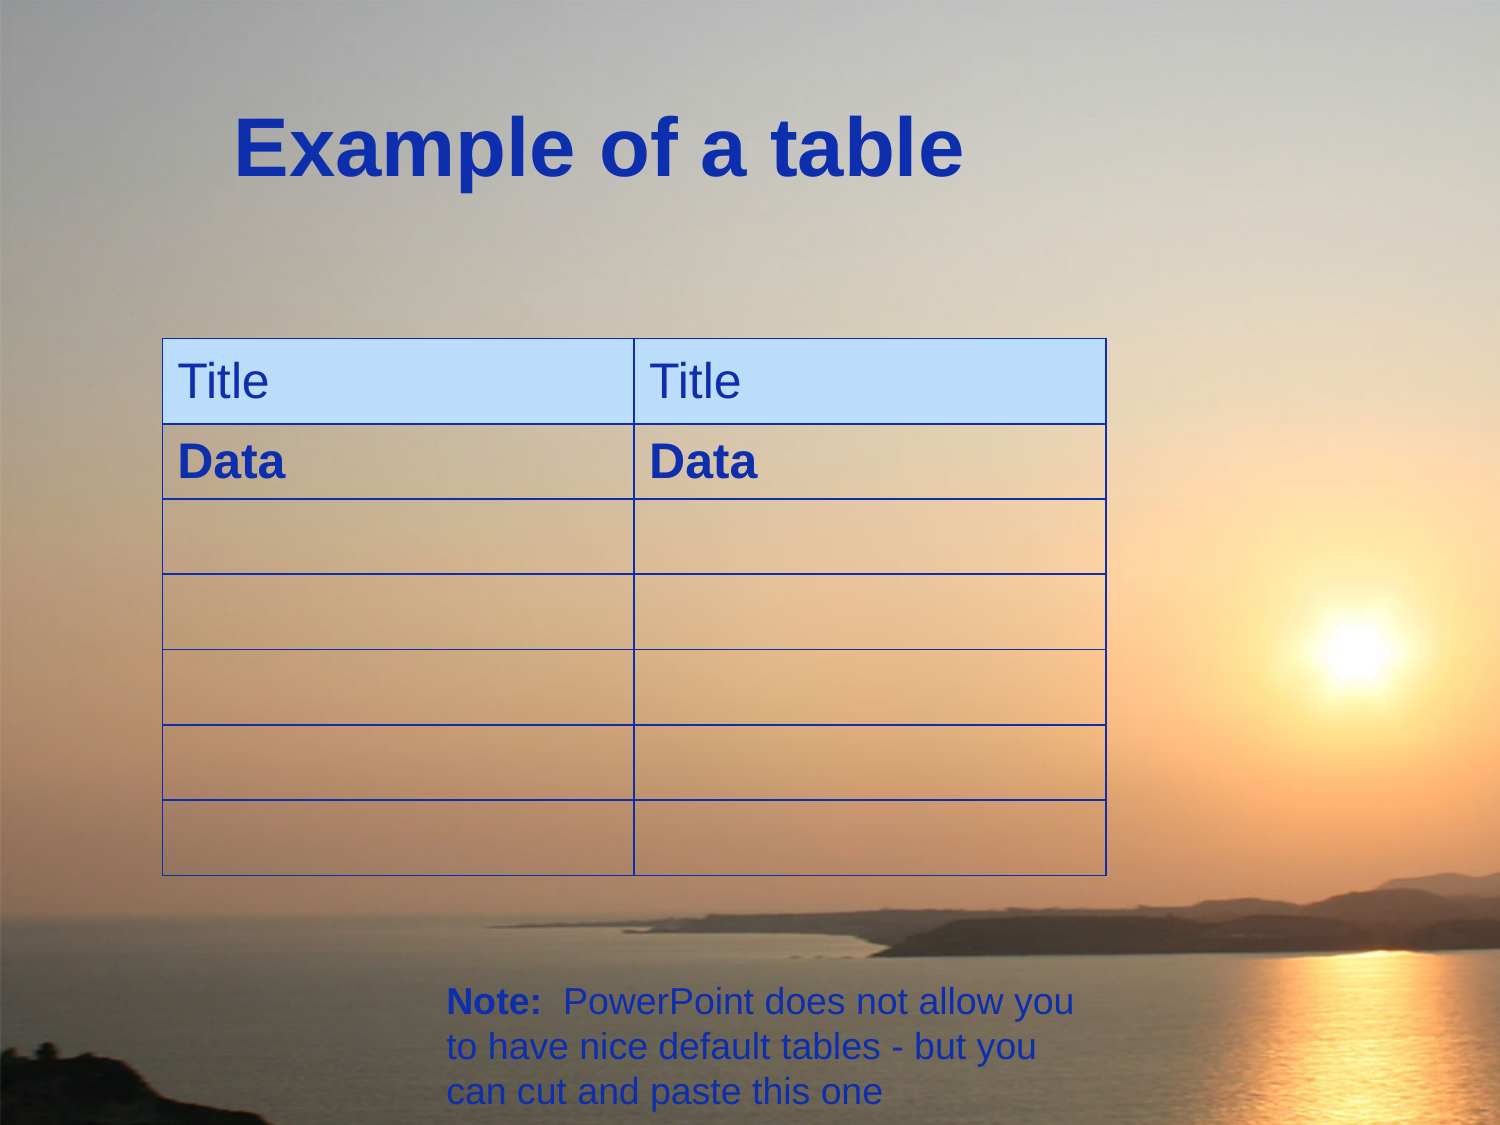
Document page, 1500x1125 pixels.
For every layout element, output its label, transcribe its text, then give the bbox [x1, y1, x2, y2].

table_header Title [163, 339, 633, 423]
table_cell [635, 726, 1105, 799]
table_cell [163, 801, 633, 875]
table_cell Data [163, 425, 633, 498]
picture [0, 0, 1500, 1125]
title Example of a table [75, 42, 1124, 244]
table_cell [635, 650, 1105, 724]
table_header Title [635, 339, 1105, 423]
table_cell [163, 500, 633, 573]
table_cell [163, 726, 633, 799]
table_cell Data [635, 425, 1105, 498]
text_box Note: PowerPoint does not allow you to have nice default tables - but you can cut and paste this one [431, 969, 1106, 1120]
table_cell [163, 650, 633, 724]
table_cell [635, 801, 1105, 875]
table_cell [635, 575, 1105, 649]
table_cell [635, 500, 1105, 573]
table_cell [163, 575, 633, 649]
